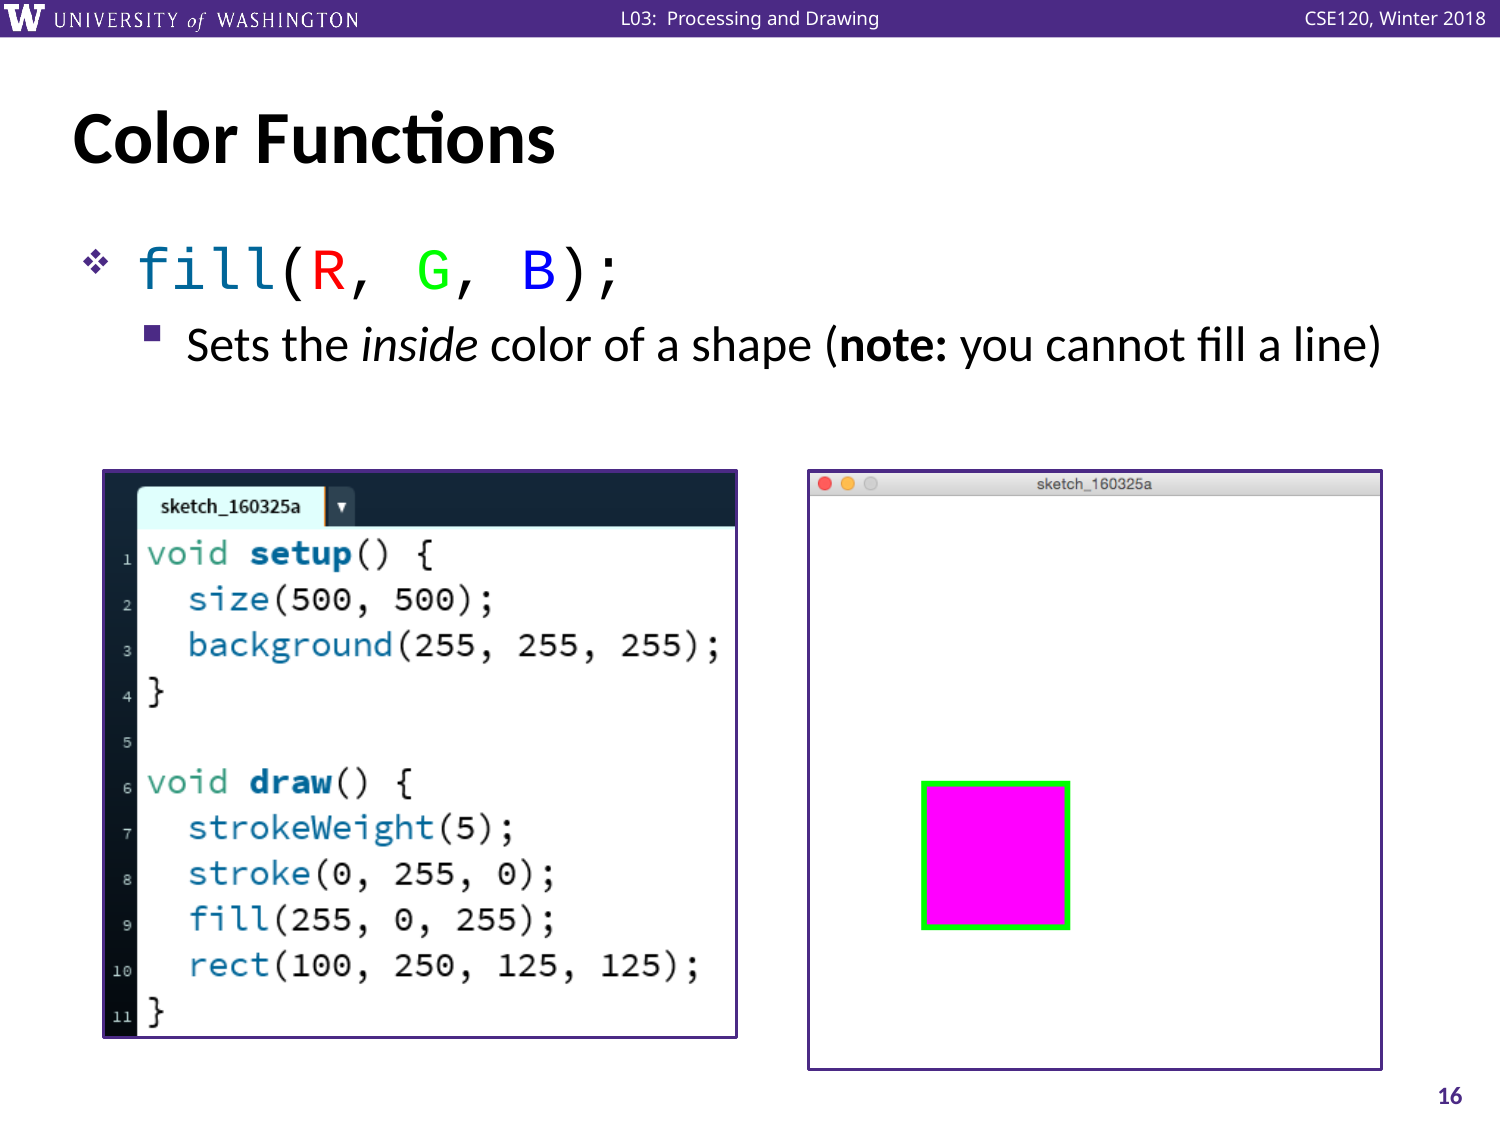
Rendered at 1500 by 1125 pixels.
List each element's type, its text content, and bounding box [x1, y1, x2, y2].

slide_number 16 [1400, 1065, 1500, 1125]
picture [4, 4, 358, 32]
title Color Functions [58, 71, 1438, 197]
picture [809, 472, 1381, 1068]
list fill(R, G, B); Sets the inside color of a shape (note: you cannot fill a line) [64, 223, 1438, 1040]
picture [104, 472, 736, 1037]
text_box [465, 745, 960, 948]
